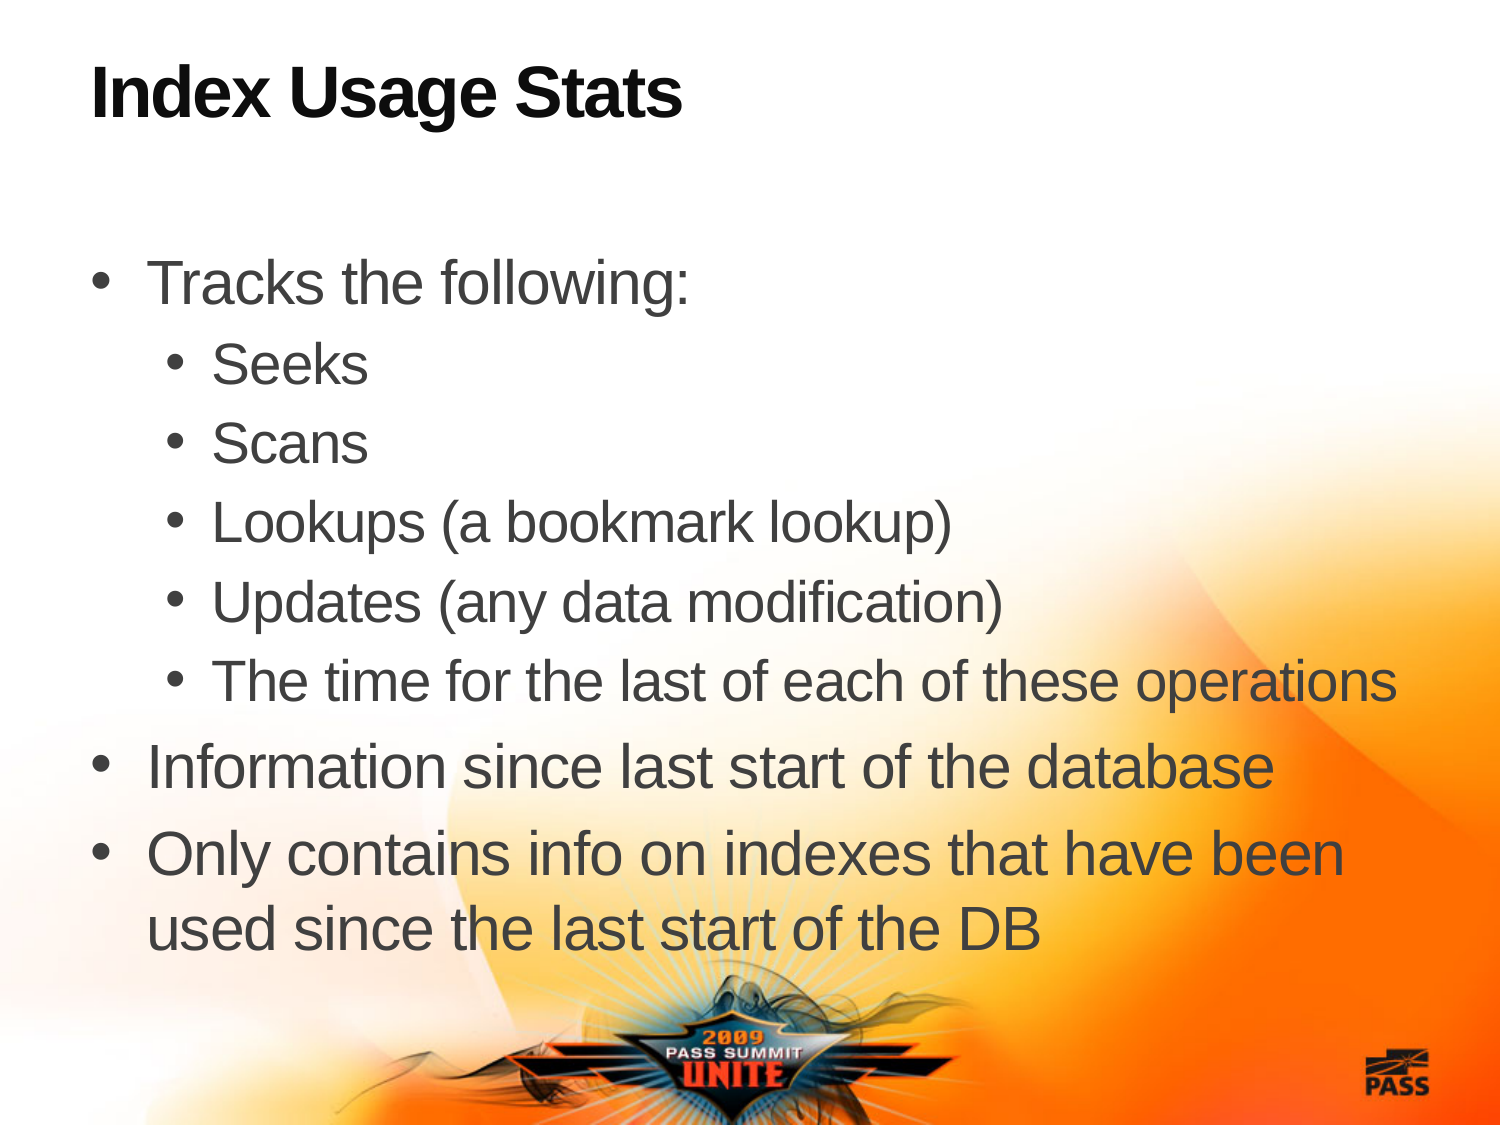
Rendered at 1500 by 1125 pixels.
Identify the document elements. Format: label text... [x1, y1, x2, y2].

picture [0, 0, 1500, 1125]
list Tracks the following: Seeks Scans Lookups (a bookmark lookup) Updates (any data modification) The time for the last of each of these operations Information since last start of the database Only contains info on indexes that have been used since the last start of the DB [75, 234, 1425, 988]
footer [74, 1042, 488, 1103]
title Index Usage Stats [75, 49, 1425, 223]
